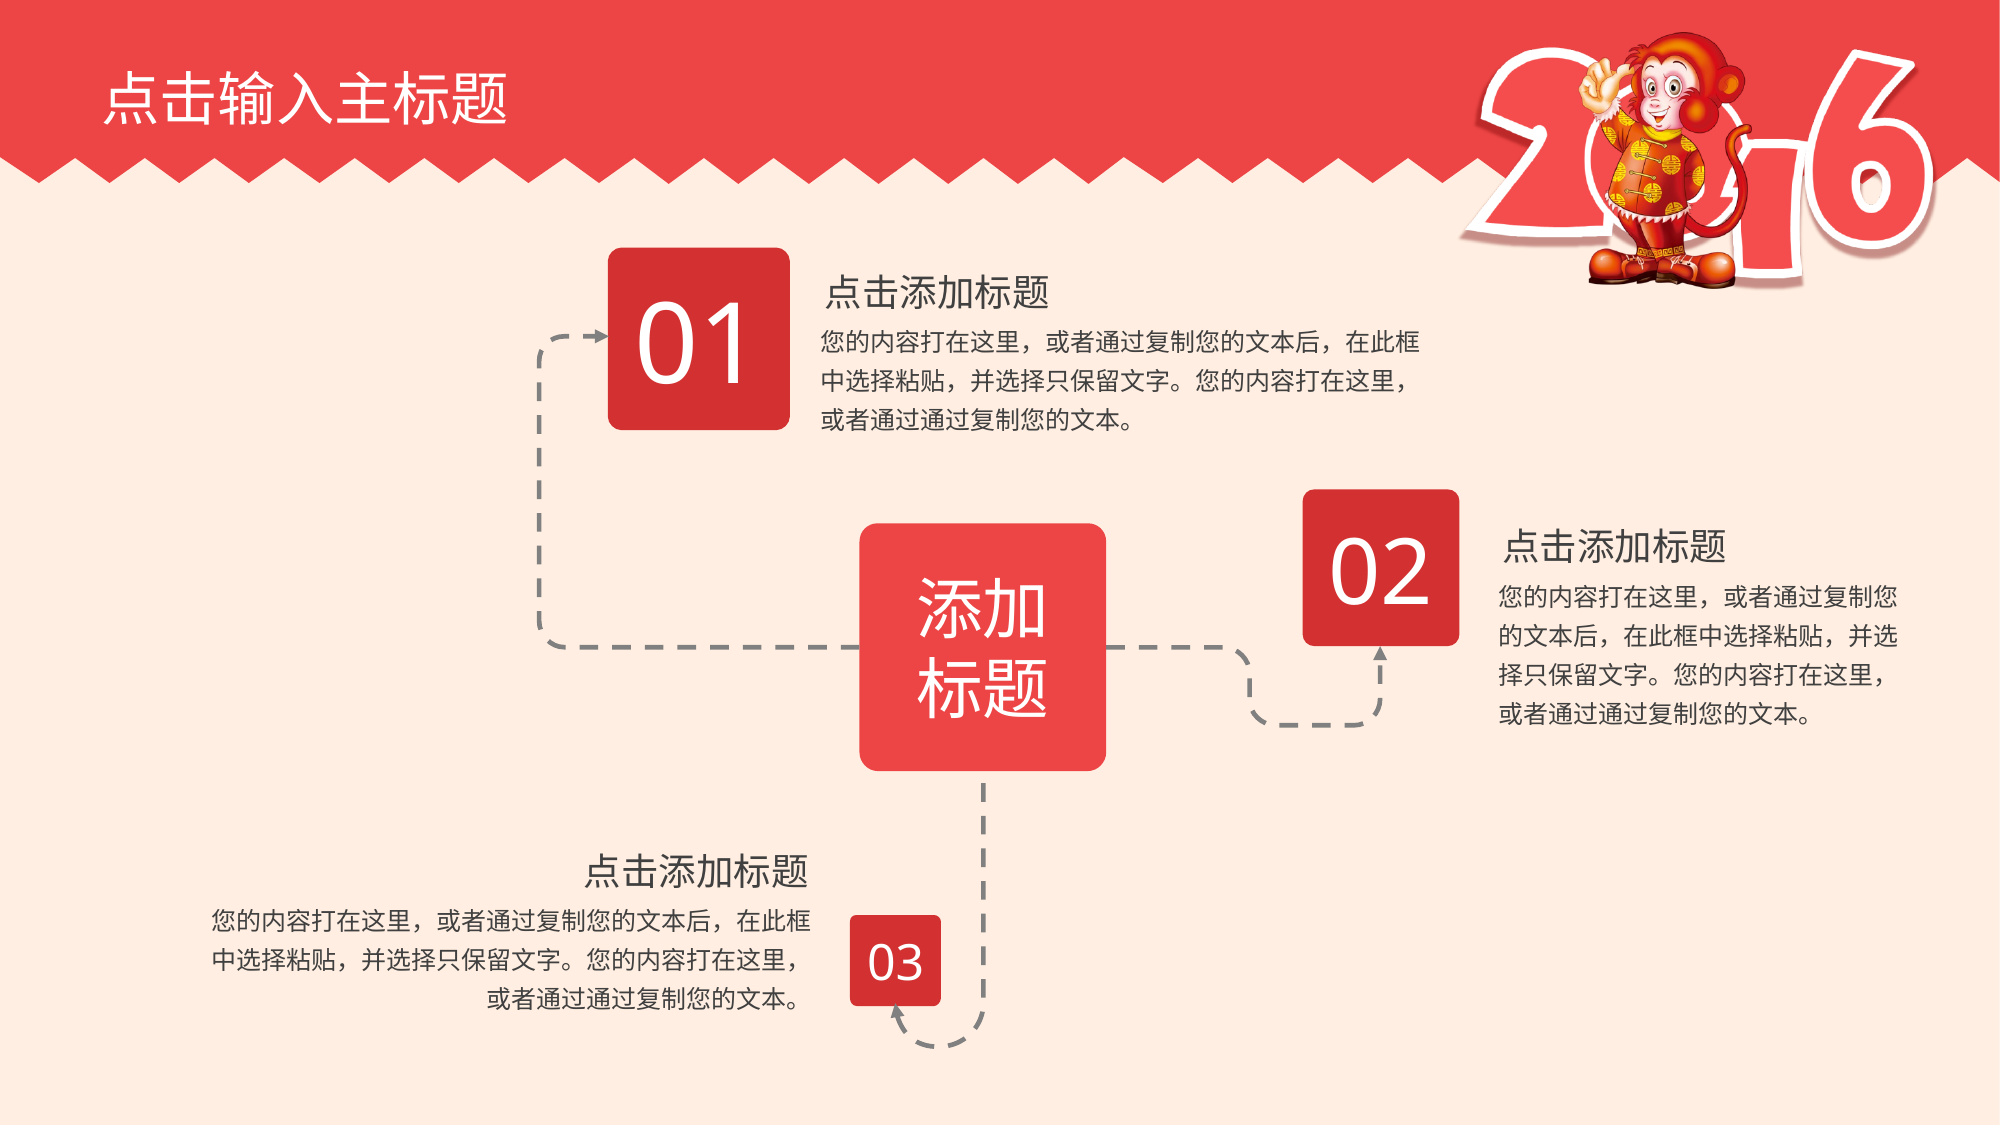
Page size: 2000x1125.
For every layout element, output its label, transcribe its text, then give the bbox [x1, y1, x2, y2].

text_box 添加 标题 [859, 523, 1107, 772]
text_box 您的内容打在这里，或者通过复制您的文本后，在此框中选择粘贴，并选择只保留文字。您的内容打在这里，或者通过通过复制您的文本。 [806, 310, 1460, 442]
text_box [1106, 646, 1387, 726]
text_box 03 [847, 912, 929, 1009]
picture [1454, 0, 2000, 450]
text_box [539, 330, 860, 648]
text_box 02 [1300, 487, 1462, 649]
text_box [890, 771, 984, 1047]
text_box 您的内容打在这里，或者通过复制您的文本后，在此框中选择粘贴，并选择只保留文字。您的内容打在这里，或者通过通过复制您的文本。 [172, 889, 827, 1021]
text_box 点击添加标题 [791, 246, 1083, 314]
text_box 点击添加标题 [550, 825, 843, 893]
text_box 点击添加标题 [1469, 500, 1761, 569]
text_box 点击输入主标题 [86, 54, 525, 140]
text_box 01 [605, 245, 792, 433]
text_box 您的内容打在这里，或者通过复制您的文本后，在此框中选择粘贴，并选择只保留文字。您的内容打在这里，或者通过通过复制您的文本。 [1484, 564, 1922, 736]
